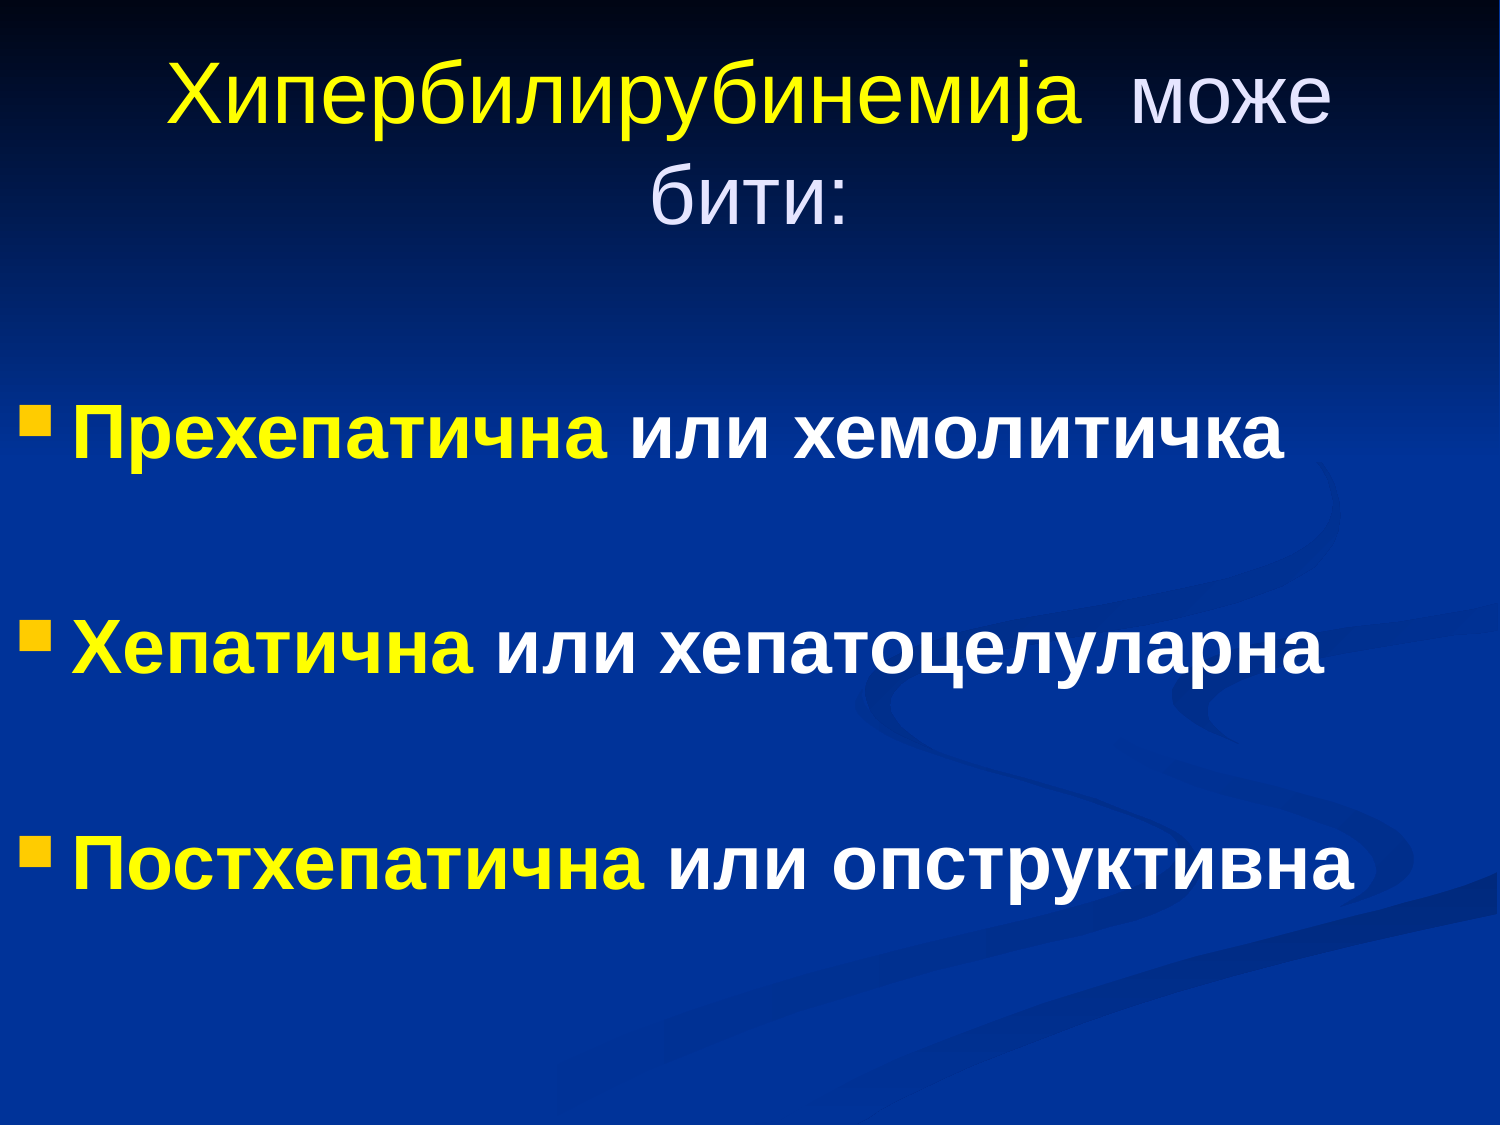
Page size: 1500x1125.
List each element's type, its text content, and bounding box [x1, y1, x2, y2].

title Хипербилирубинемија може бити: [74, 44, 1426, 233]
list Прехепатична или хемолитичка Хепатична или хепатоцелуларна Постхепатична или опструктивна [0, 373, 1500, 1074]
